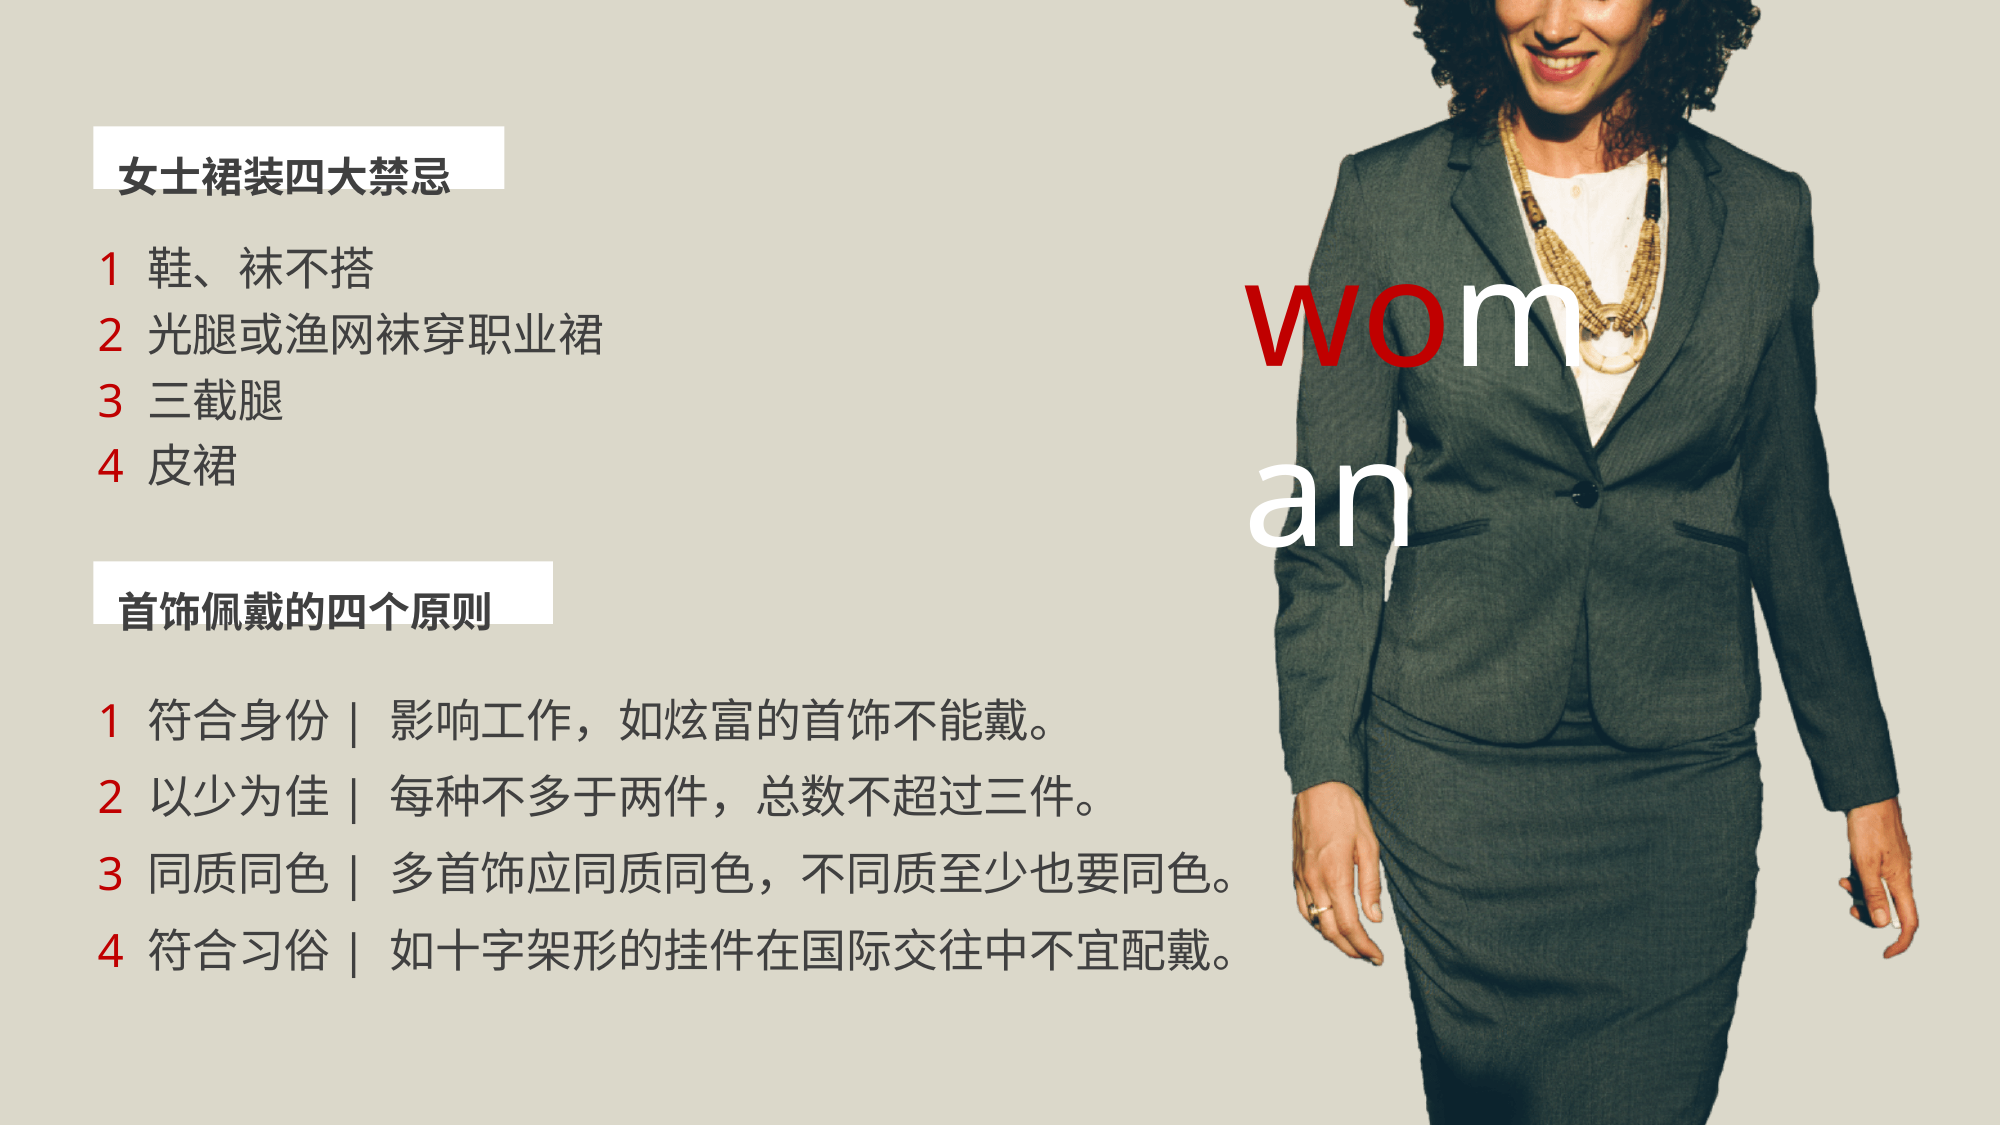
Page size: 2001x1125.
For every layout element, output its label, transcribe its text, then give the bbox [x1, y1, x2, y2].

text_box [93, 126, 505, 209]
picture [214, 0, 2000, 1125]
text_box 1 鞋、袜不搭 2 光腿或渔网袜穿职业裙 3 三截腿 4 皮裙 [83, 220, 214, 500]
text_box 1 符合身份| 影响工作，如炫富的首饰不能戴。 2 以少为佳| 每种不多于两件，总数不超过三件。 3 同质同色| 多首饰应同质同色，不同质至少也要同色。 4 符合习俗| 如十字架形的挂件在国际交往中不宜配戴。 [83, 661, 214, 985]
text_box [93, 561, 553, 644]
